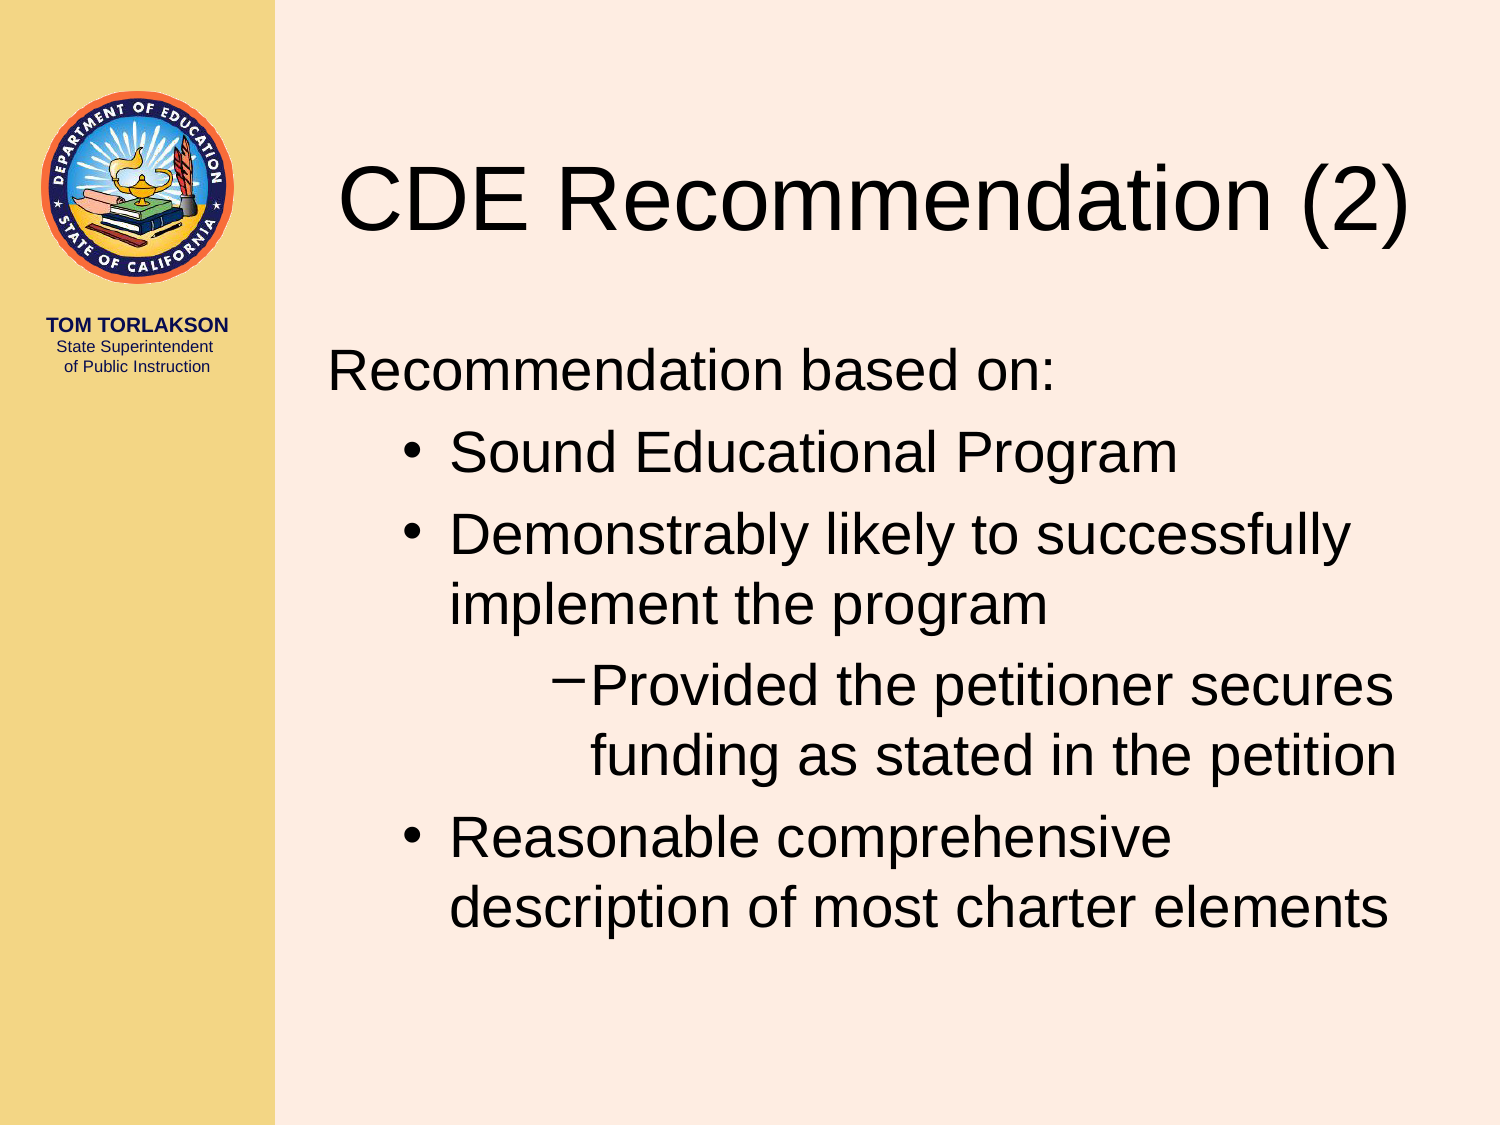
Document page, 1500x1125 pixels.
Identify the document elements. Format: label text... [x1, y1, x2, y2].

list Recommendation based on: Sound Educational Program Demonstrably likely to successfully implement the program Provided the petitioner secures funding as stated in the petition Reasonable comprehensive description of most charter elements [312, 324, 1438, 1025]
picture [24, 74, 250, 300]
title CDE Recommendation (2) [312, 99, 1438, 288]
